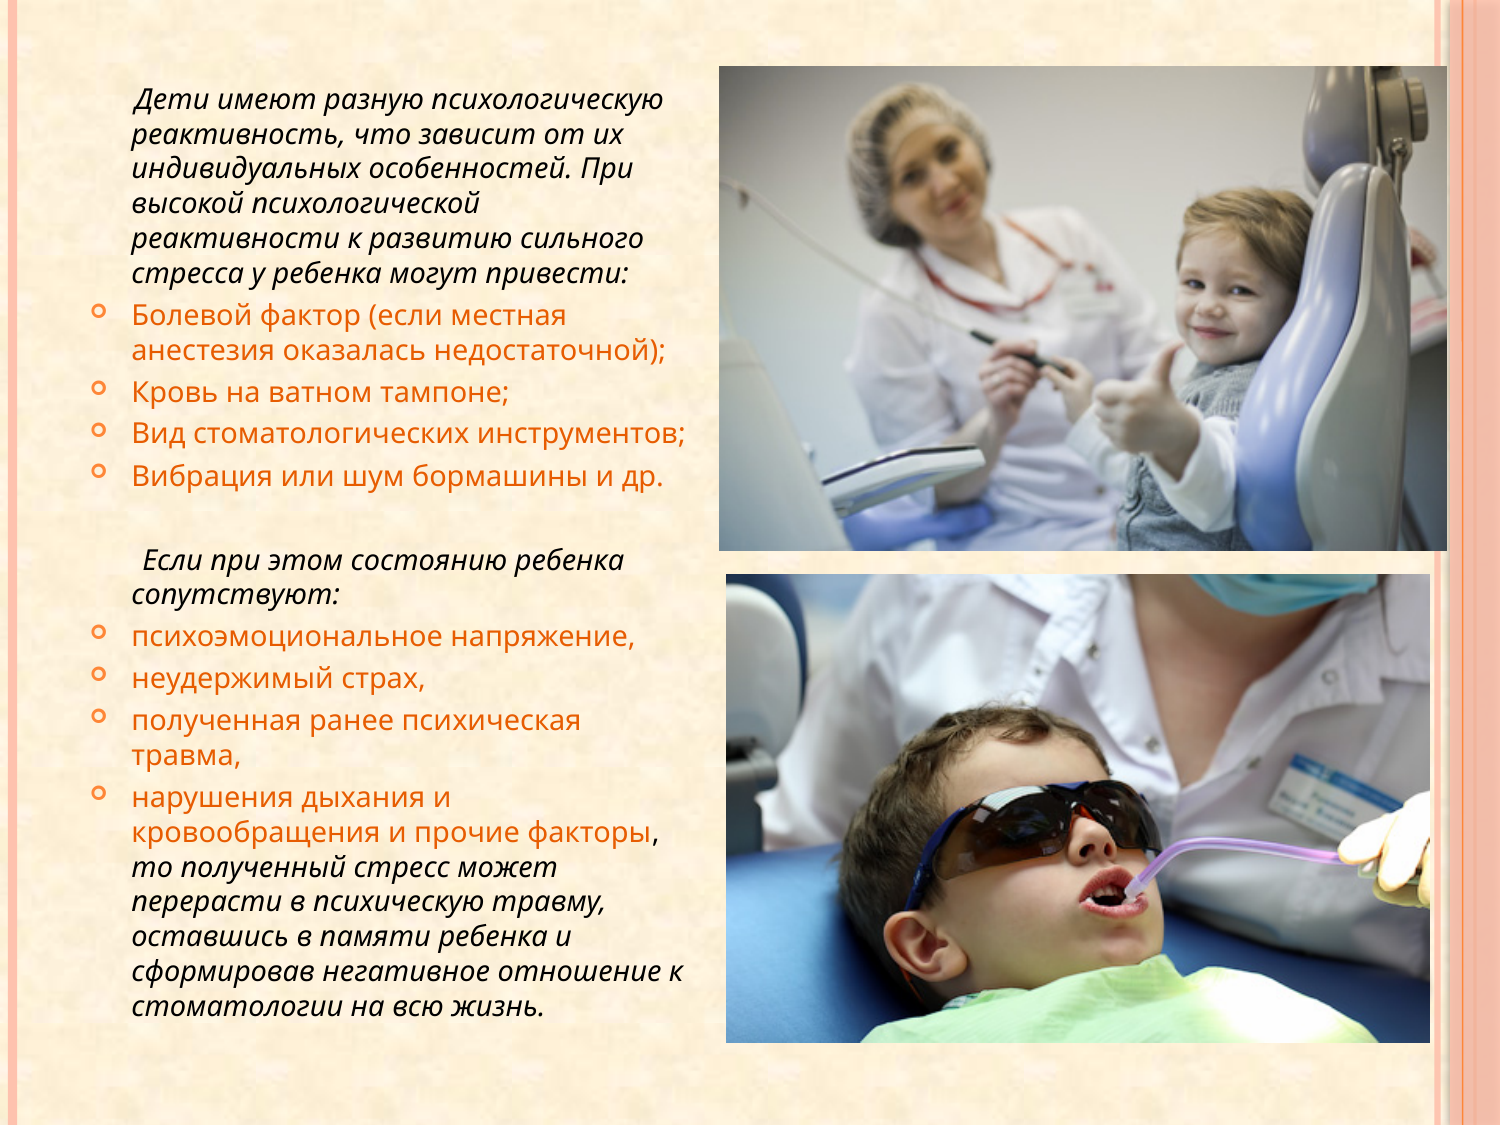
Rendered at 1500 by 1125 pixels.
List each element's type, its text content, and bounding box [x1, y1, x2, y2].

picture [0, 0, 7, 1125]
picture [18, 0, 1449, 1125]
list Дети имеют разную психологическую реактивность, что зависит от их индивидуальных особенностей. При высокой психологической реактивности к развитию сильного стресса у ребенка могут привести: Болевой фактор (если местная анестезия оказалась недостаточной); Кровь на ватном тампоне; Вид стоматологических инструментов; Вибрация или шум бормашины и др. Если при этом состоянию ребенка сопутствуют: психоэмоциональное напряжение, неудержимый страх, полученная ранее психическая травма, нарушения дыхания и кровообращения и прочие факторы, то полученный стресс может перерасти в психическую травму, оставшись в памяти ребенка и сформировав негативное отношение к стоматологии на всю жизнь. [75, 30, 703, 1062]
